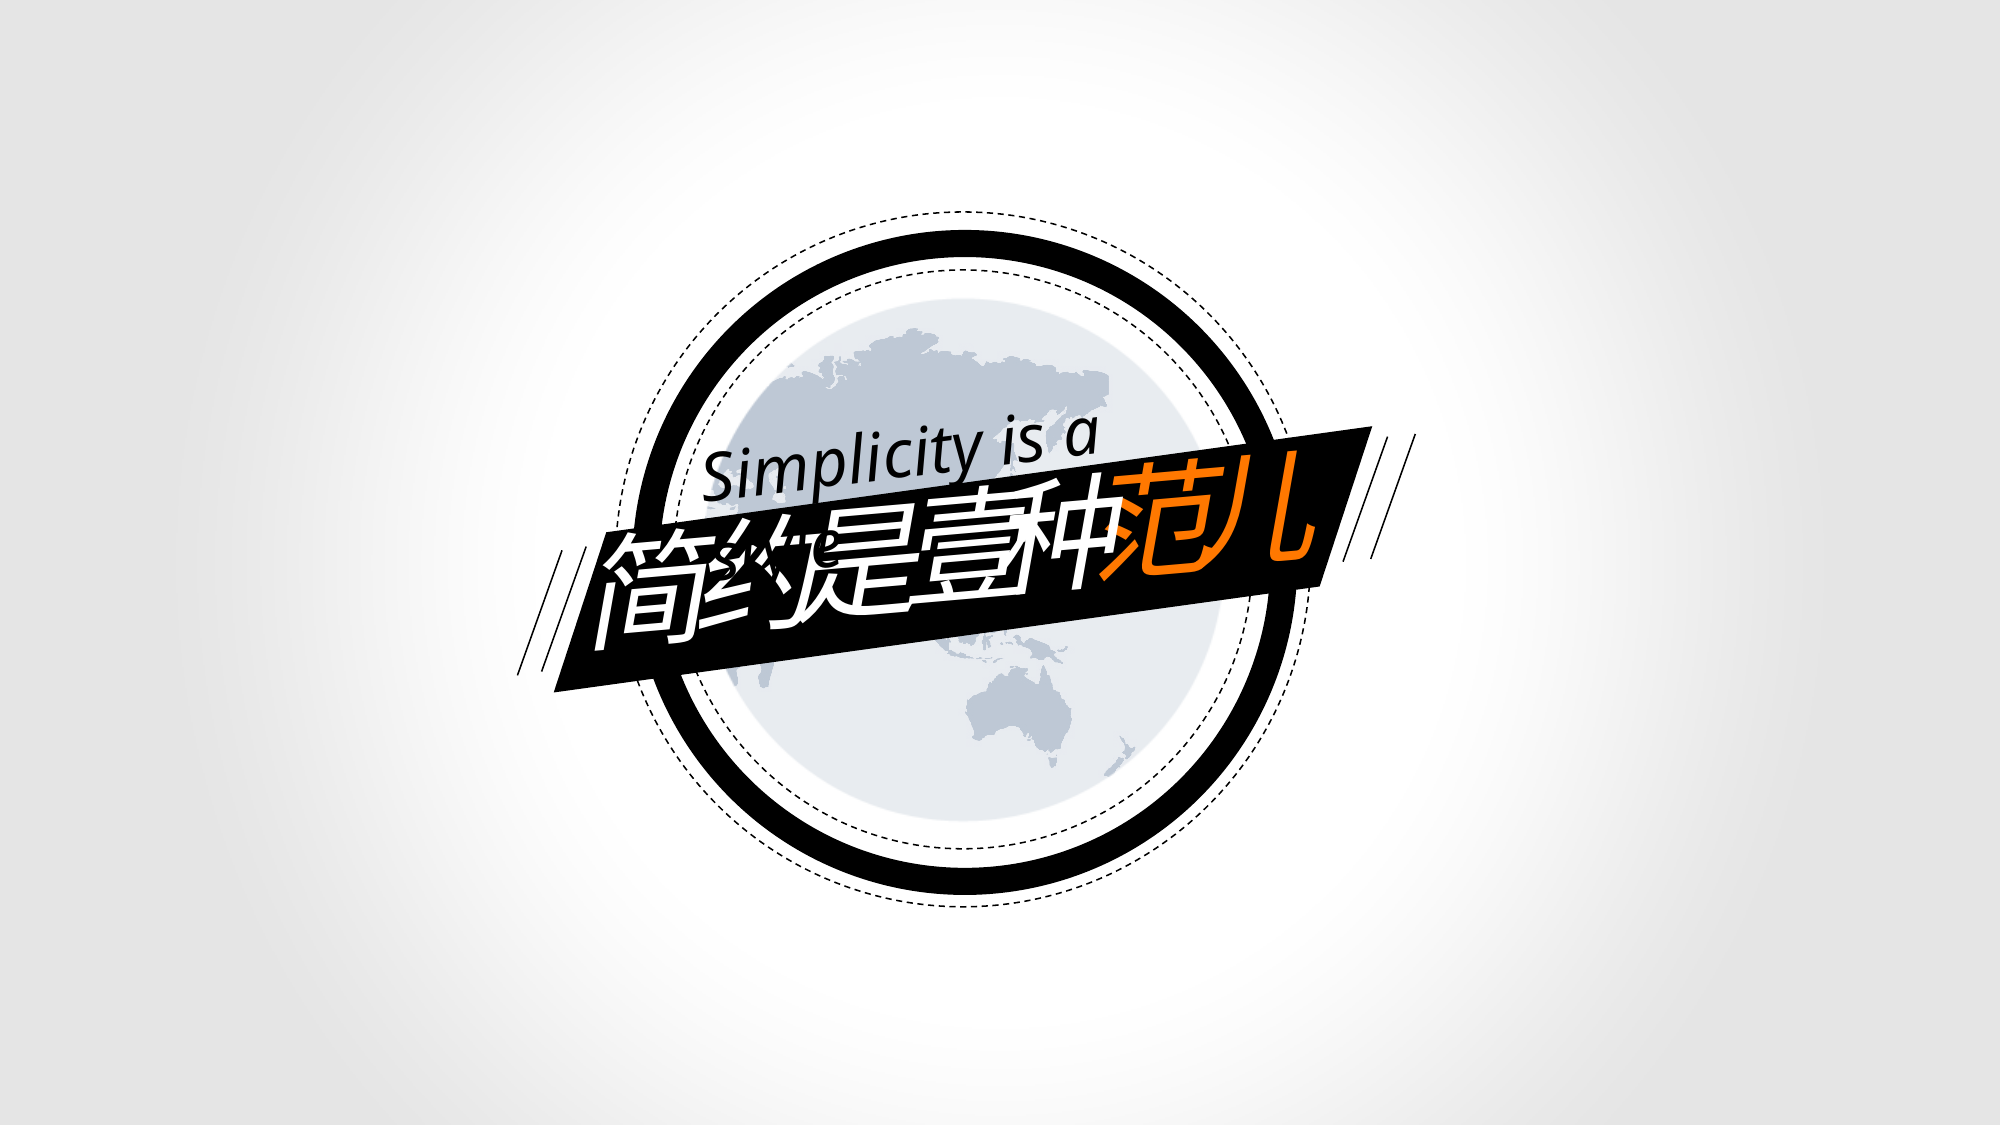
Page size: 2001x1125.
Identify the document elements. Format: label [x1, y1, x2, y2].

picture [0, 0, 2000, 1125]
text_box [1376, 432, 1411, 561]
text_box [522, 548, 557, 678]
text_box [1348, 434, 1372, 564]
text_box [546, 544, 581, 674]
